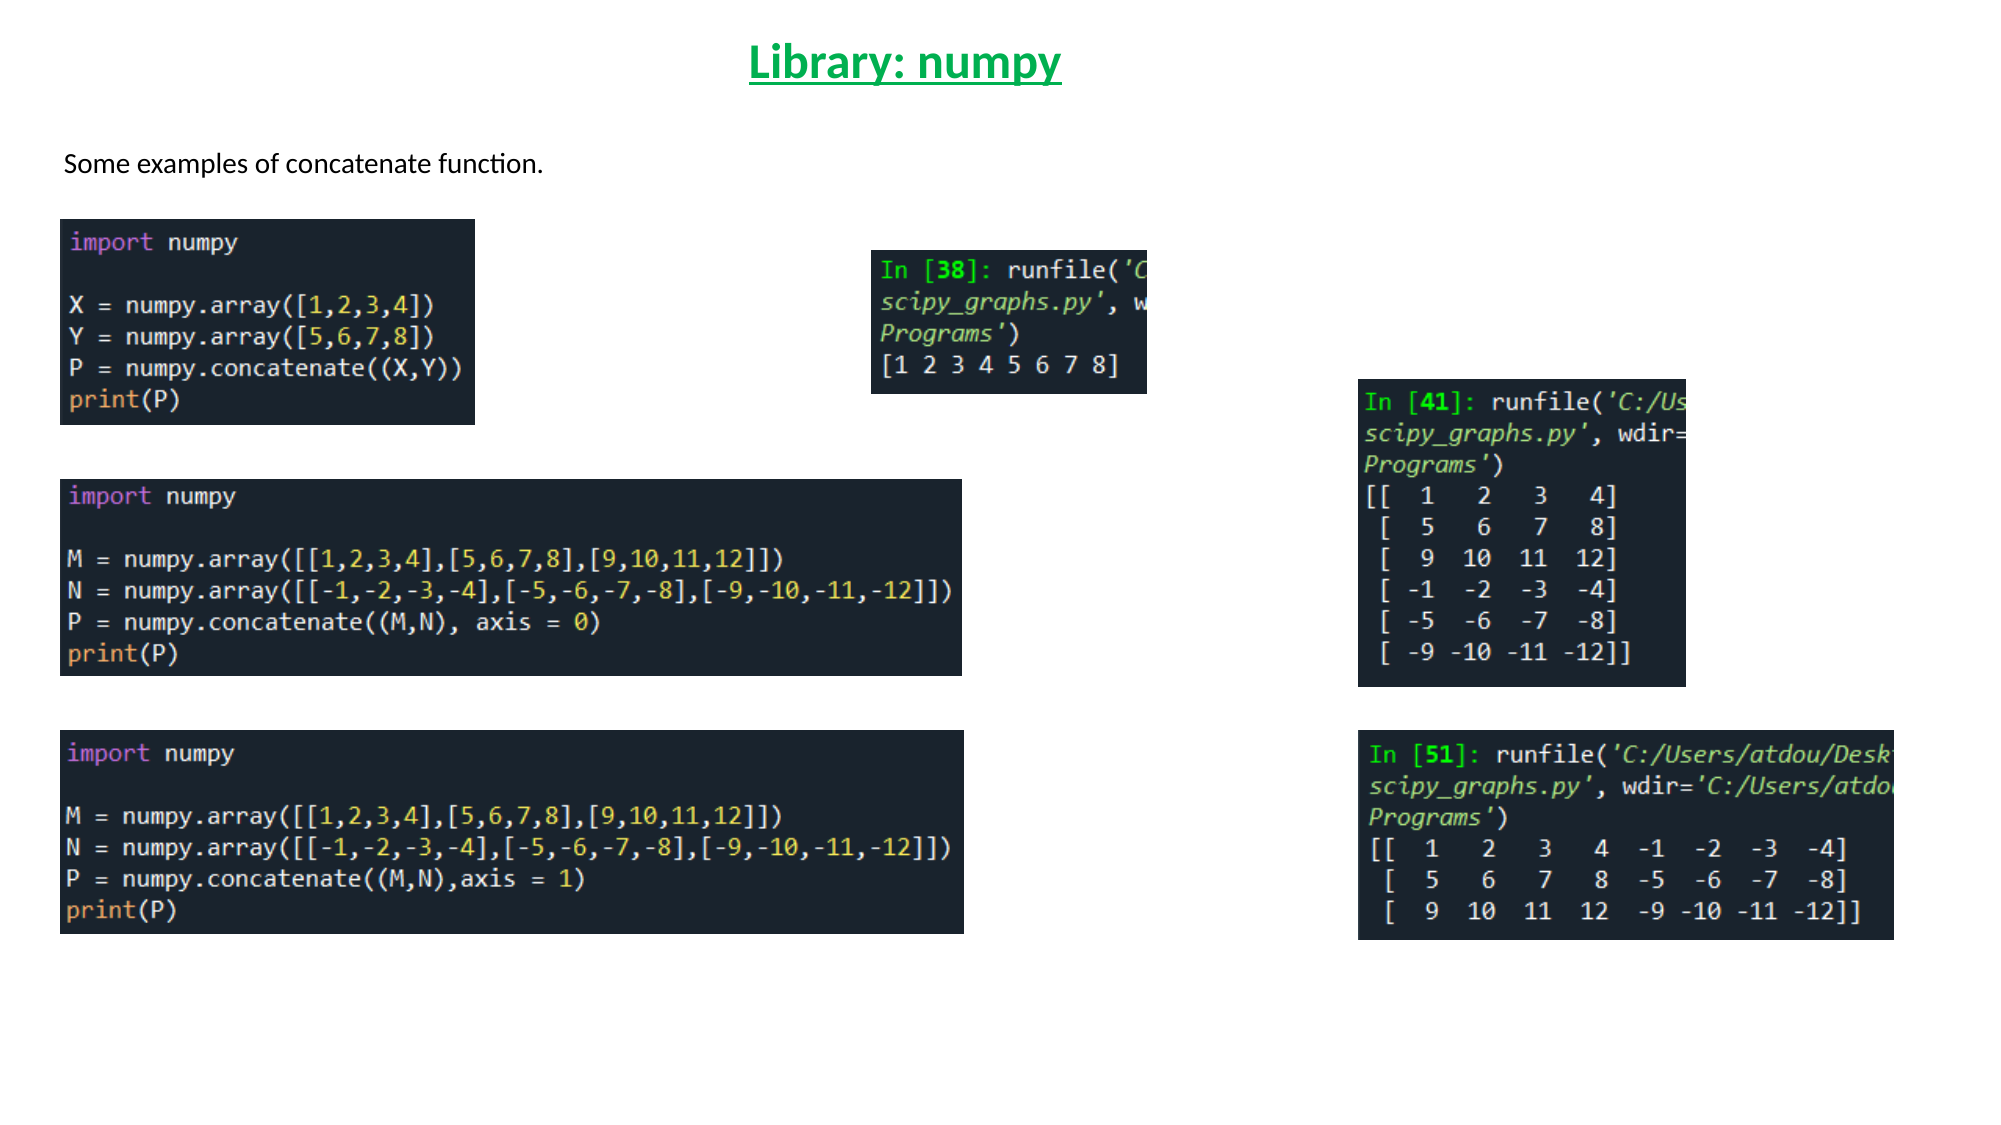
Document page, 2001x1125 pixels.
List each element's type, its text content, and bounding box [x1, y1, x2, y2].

picture [1358, 379, 1686, 687]
picture [60, 219, 475, 425]
picture [60, 730, 964, 934]
picture [60, 479, 962, 676]
picture [1358, 730, 1894, 940]
text_box Some examples of concatenate function. [49, 136, 563, 187]
picture [871, 250, 1147, 394]
text_box Library: numpy [734, 21, 1077, 97]
